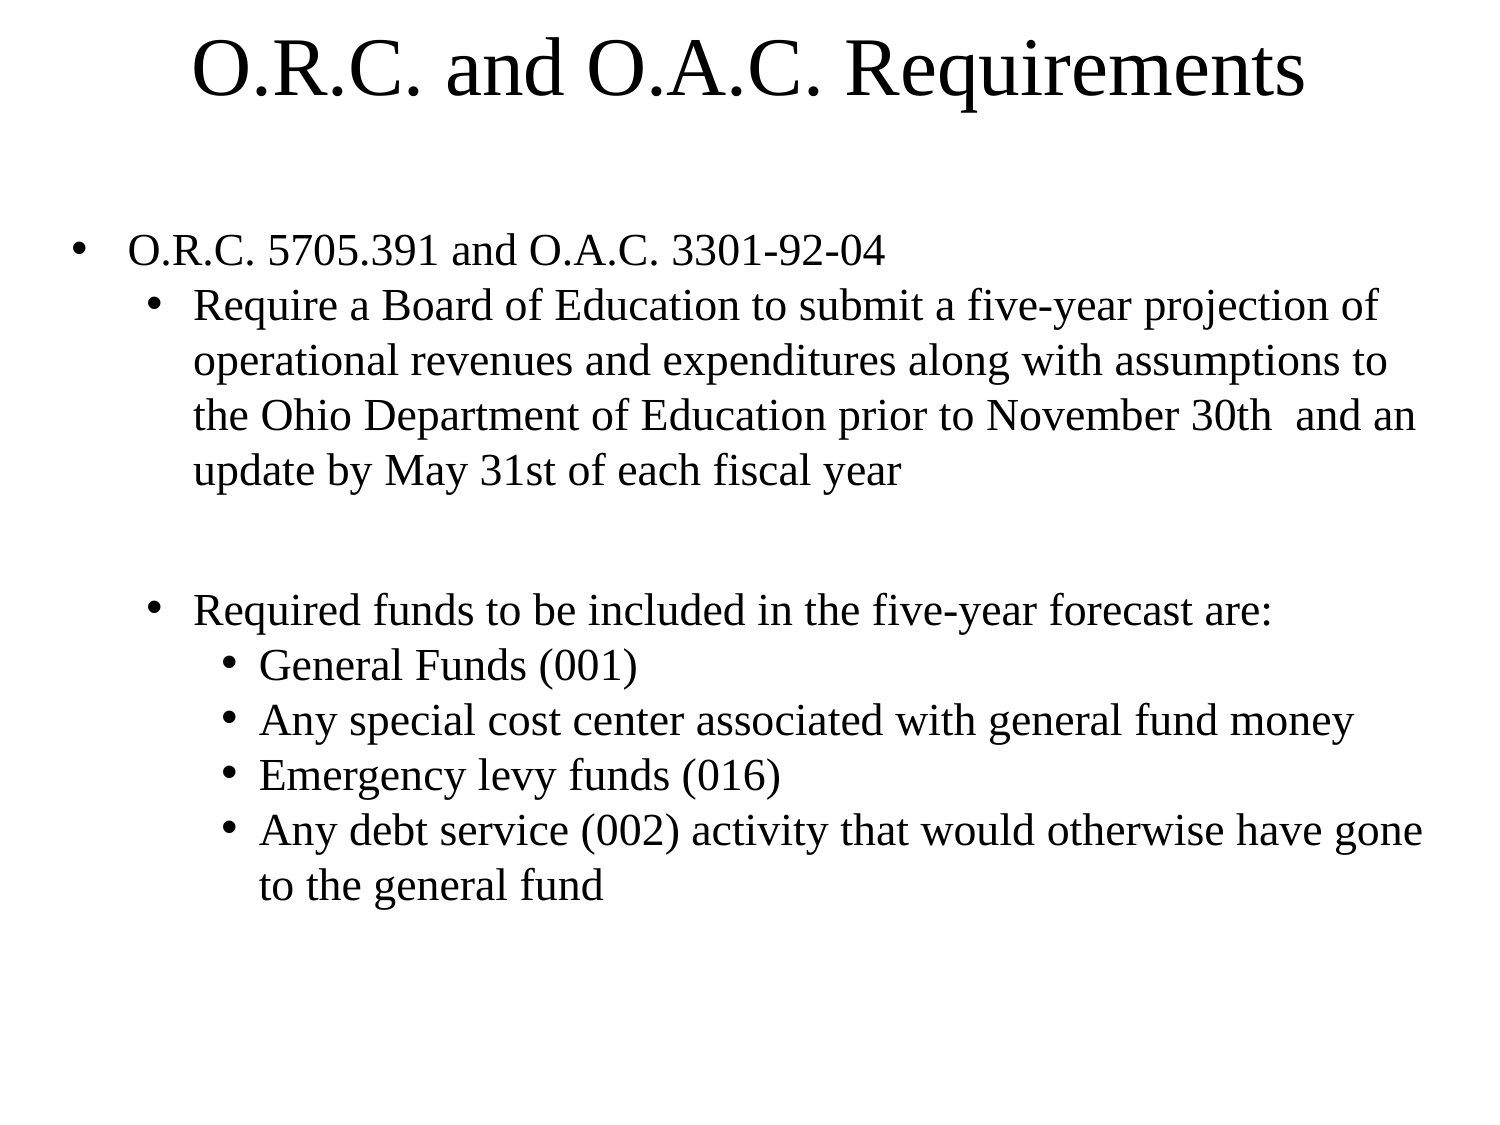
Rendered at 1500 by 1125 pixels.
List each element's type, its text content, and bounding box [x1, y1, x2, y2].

title O.R.C. and O.A.C. Requirements [75, 45, 1425, 162]
list O.R.C. 5705.391 and O.A.C. 3301-92-04 Require a Board of Education to submit a five-year projection of operational revenues and expenditures along with assumptions to the Ohio Department of Education prior to November 30th and an update by May 31st of each fiscal year Required funds to be included in the five-year forecast are: General Funds (001) Any special cost center associated with general fund money Emergency levy funds (016) Any debt service (002) activity that would otherwise have gone to the general fund [56, 162, 1444, 1050]
